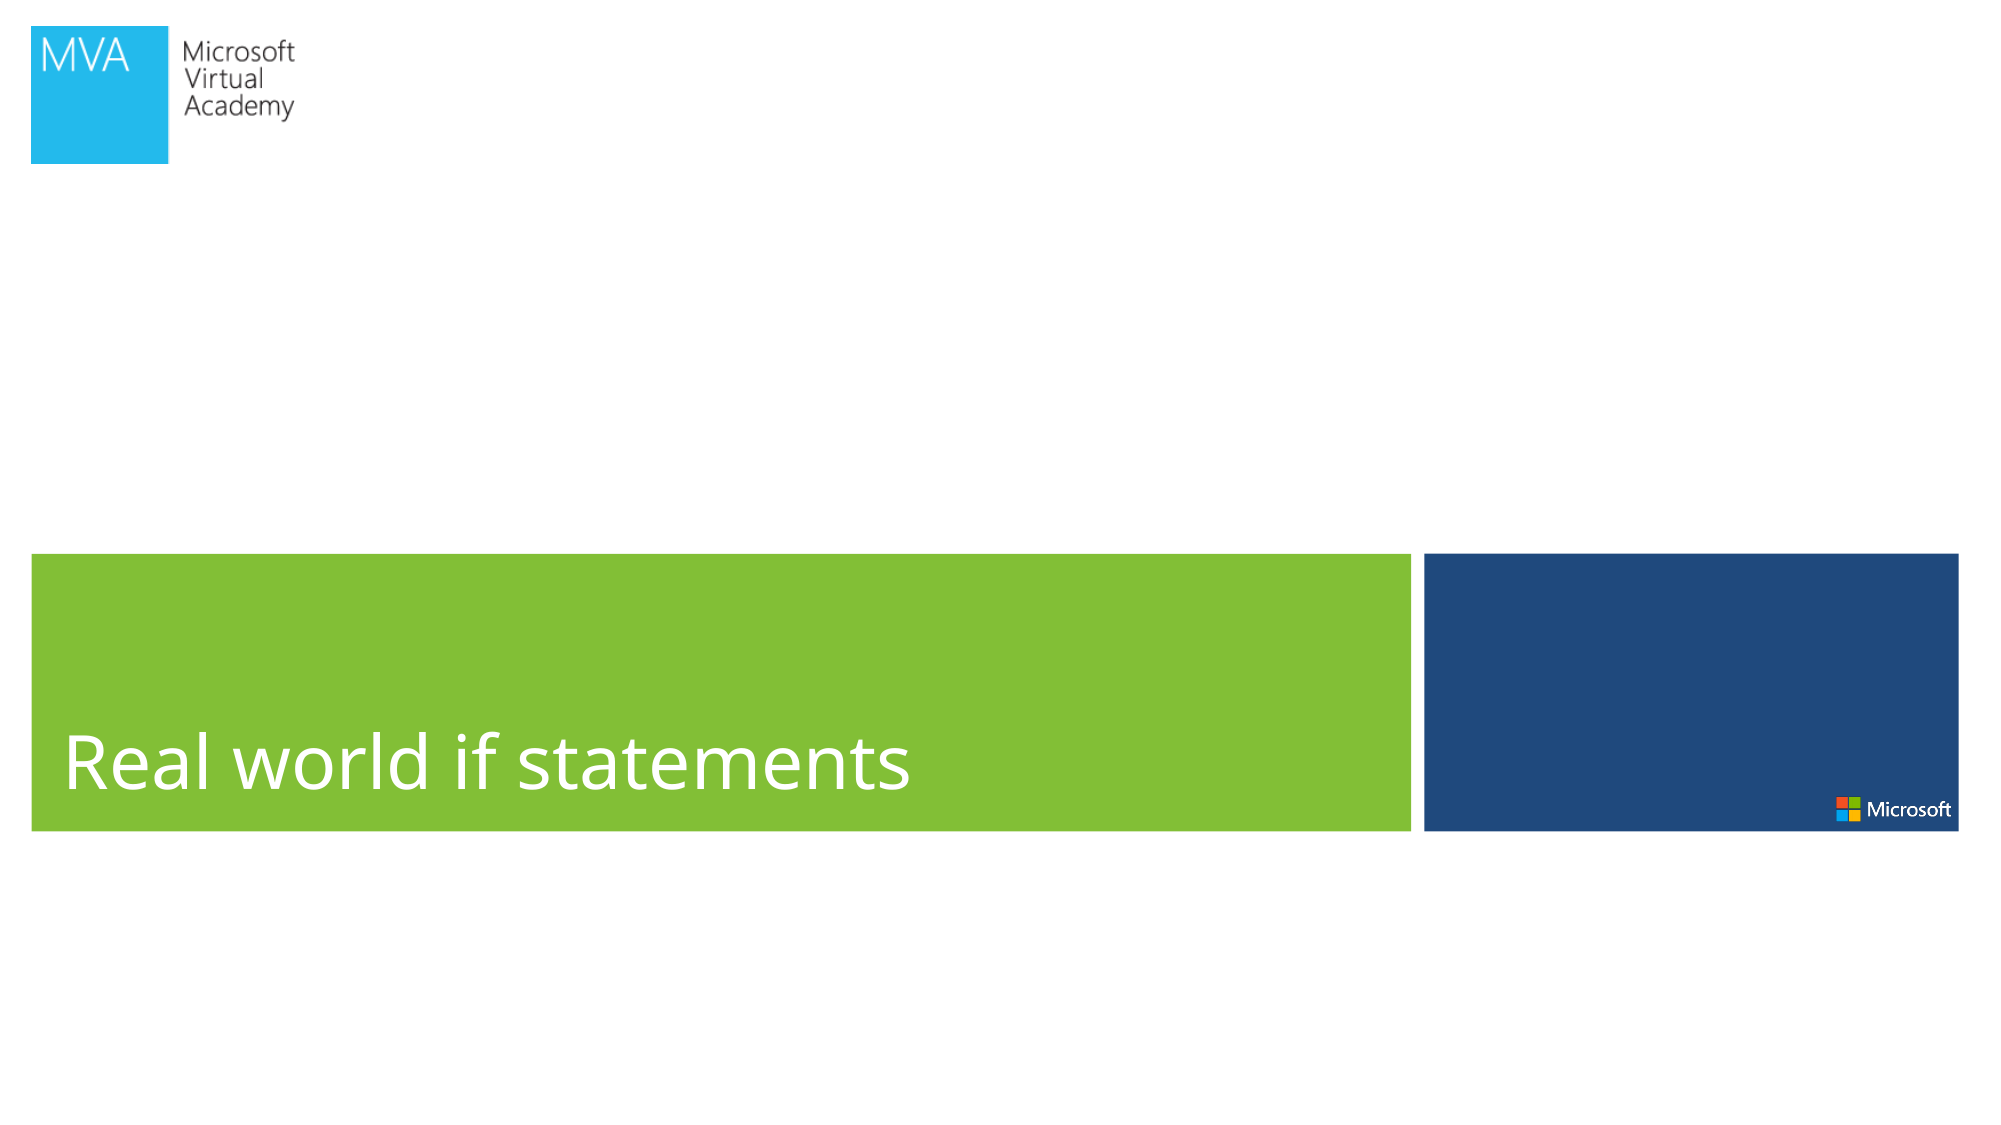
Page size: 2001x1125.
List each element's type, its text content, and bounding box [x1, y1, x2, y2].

picture [31, 26, 374, 164]
list Real world if statements [47, 568, 1396, 813]
picture [1834, 790, 1956, 827]
